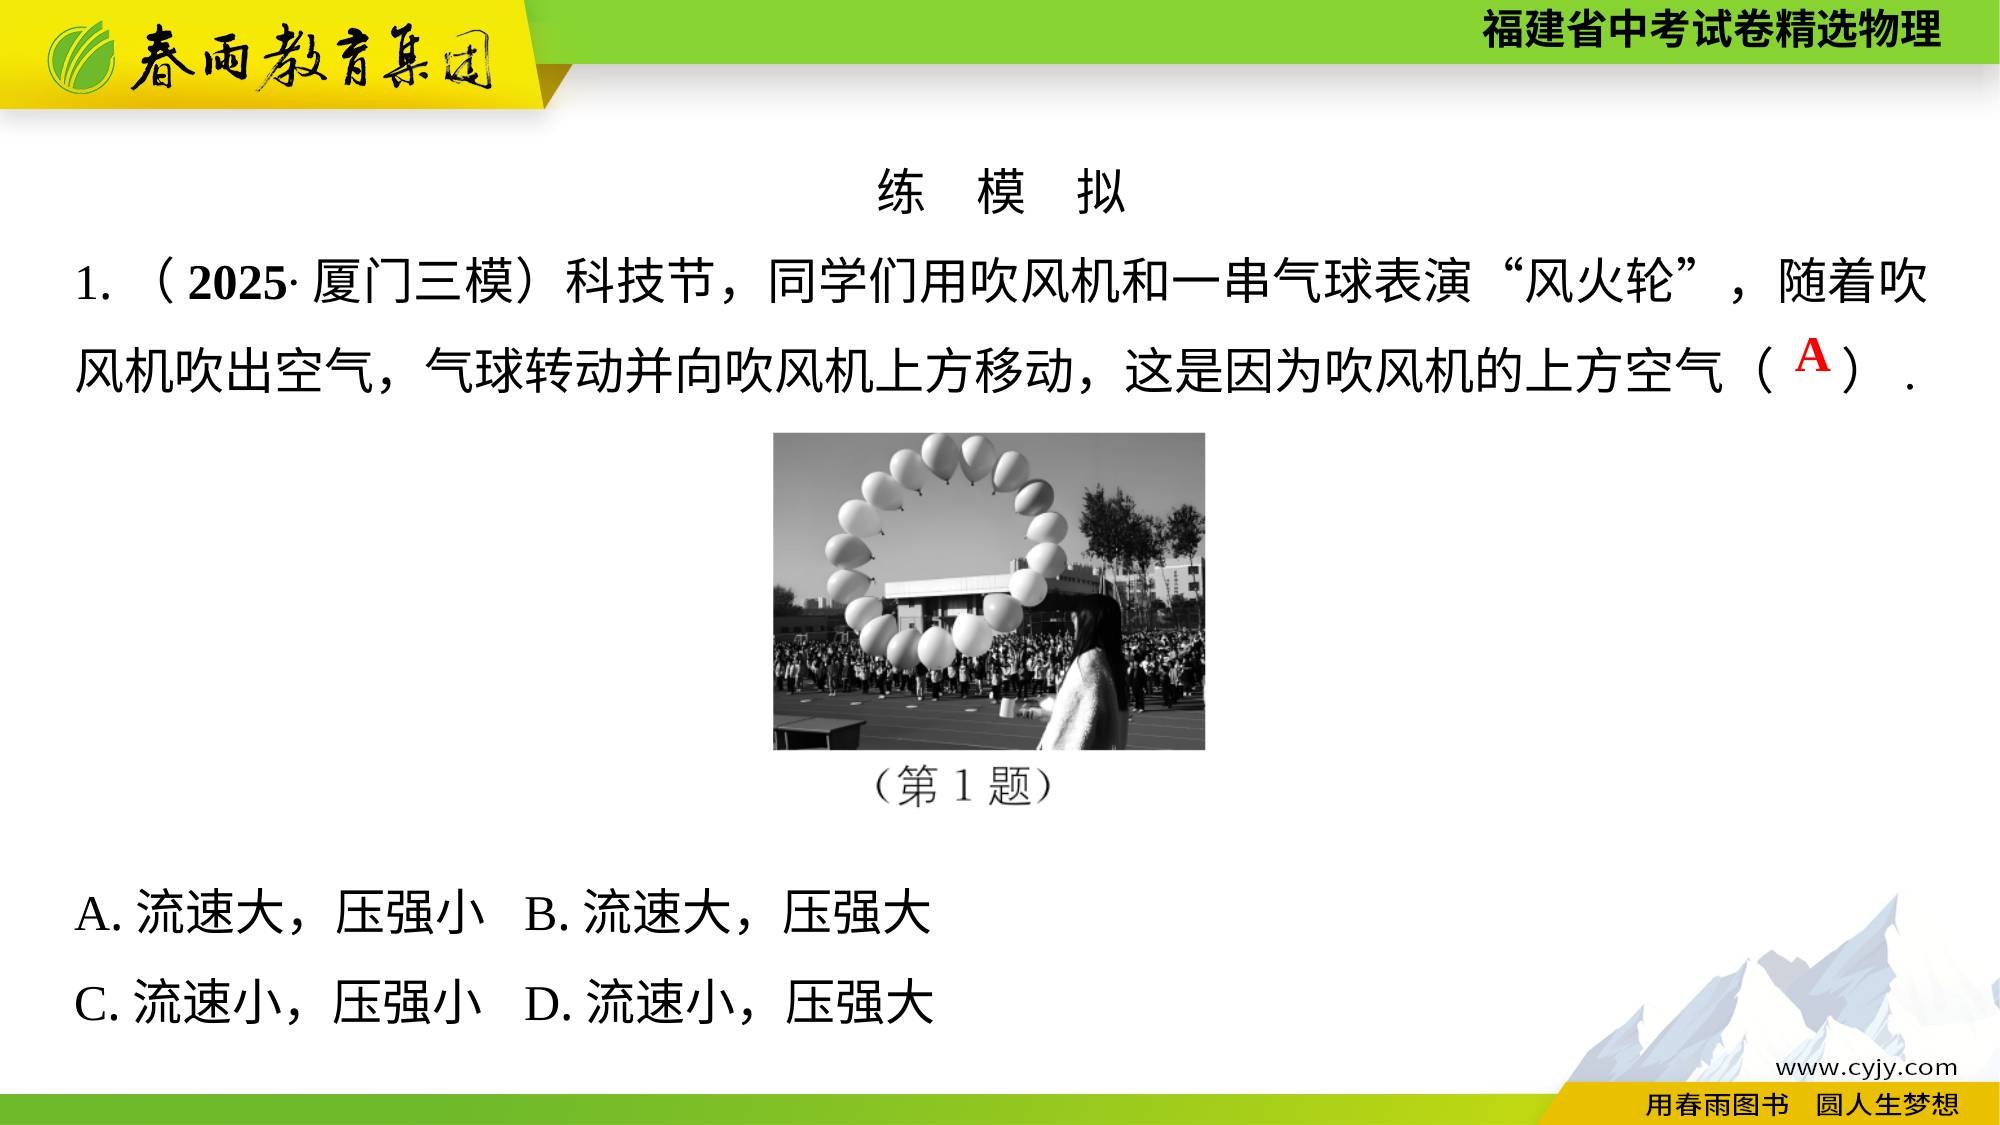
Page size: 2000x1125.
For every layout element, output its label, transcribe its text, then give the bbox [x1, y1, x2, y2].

list 练 模 拟 1.（2025∙厦门三模）科技节，同学们用吹风机和一串气球表演“风火轮”，随着吹风机吹出空气，气球转动并向吹风机上方移动，这是因为吹风机的上方空气（ ）. A.流速大，压强小 B.流速大，压强大 C.流速小，压强小 D.流速小，压强大 [59, 122, 1944, 1047]
picture [0, 0, 2000, 1125]
text_box A [1779, 314, 1846, 390]
